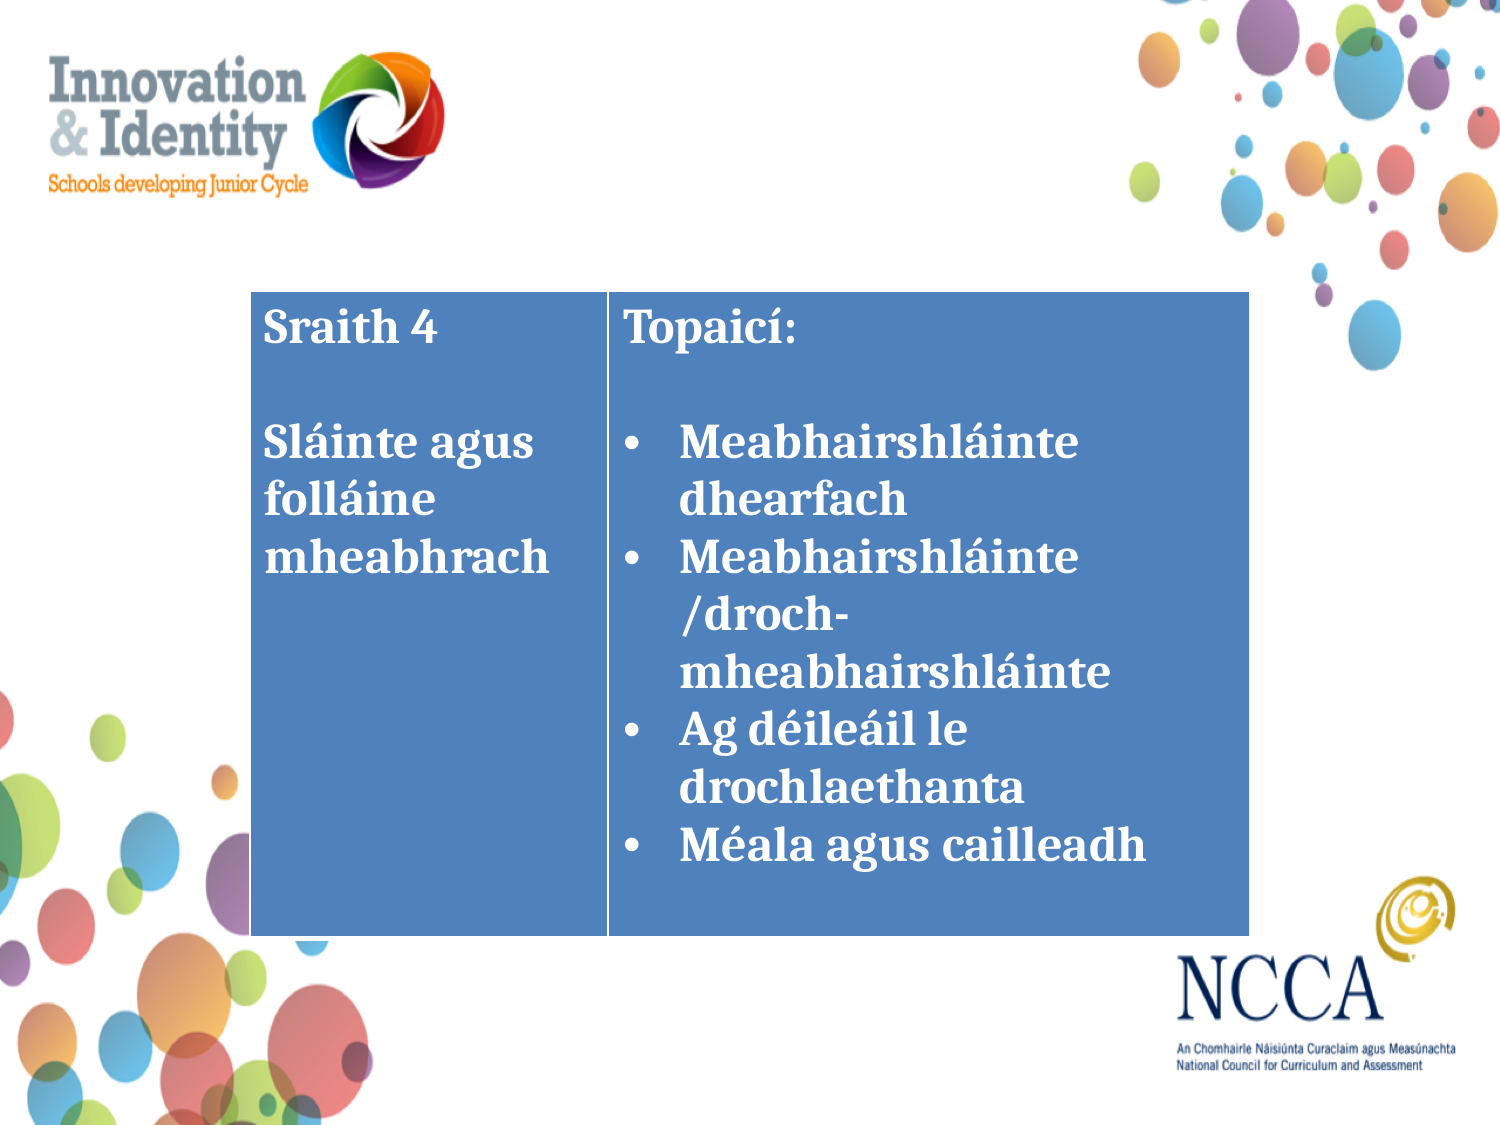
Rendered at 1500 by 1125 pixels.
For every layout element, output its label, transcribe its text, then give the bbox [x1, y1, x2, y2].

picture [0, 0, 1500, 1125]
table_header Topaicí: Meabhairshláinte dhearfach Meabhairshláinte /droch-mheabhairshláinte Ag déileáil le drochlaethanta Méala agus cailleadh [609, 292, 1249, 936]
table_header Sraith 4 Sláinte agus folláine mheabhrach [251, 292, 607, 936]
